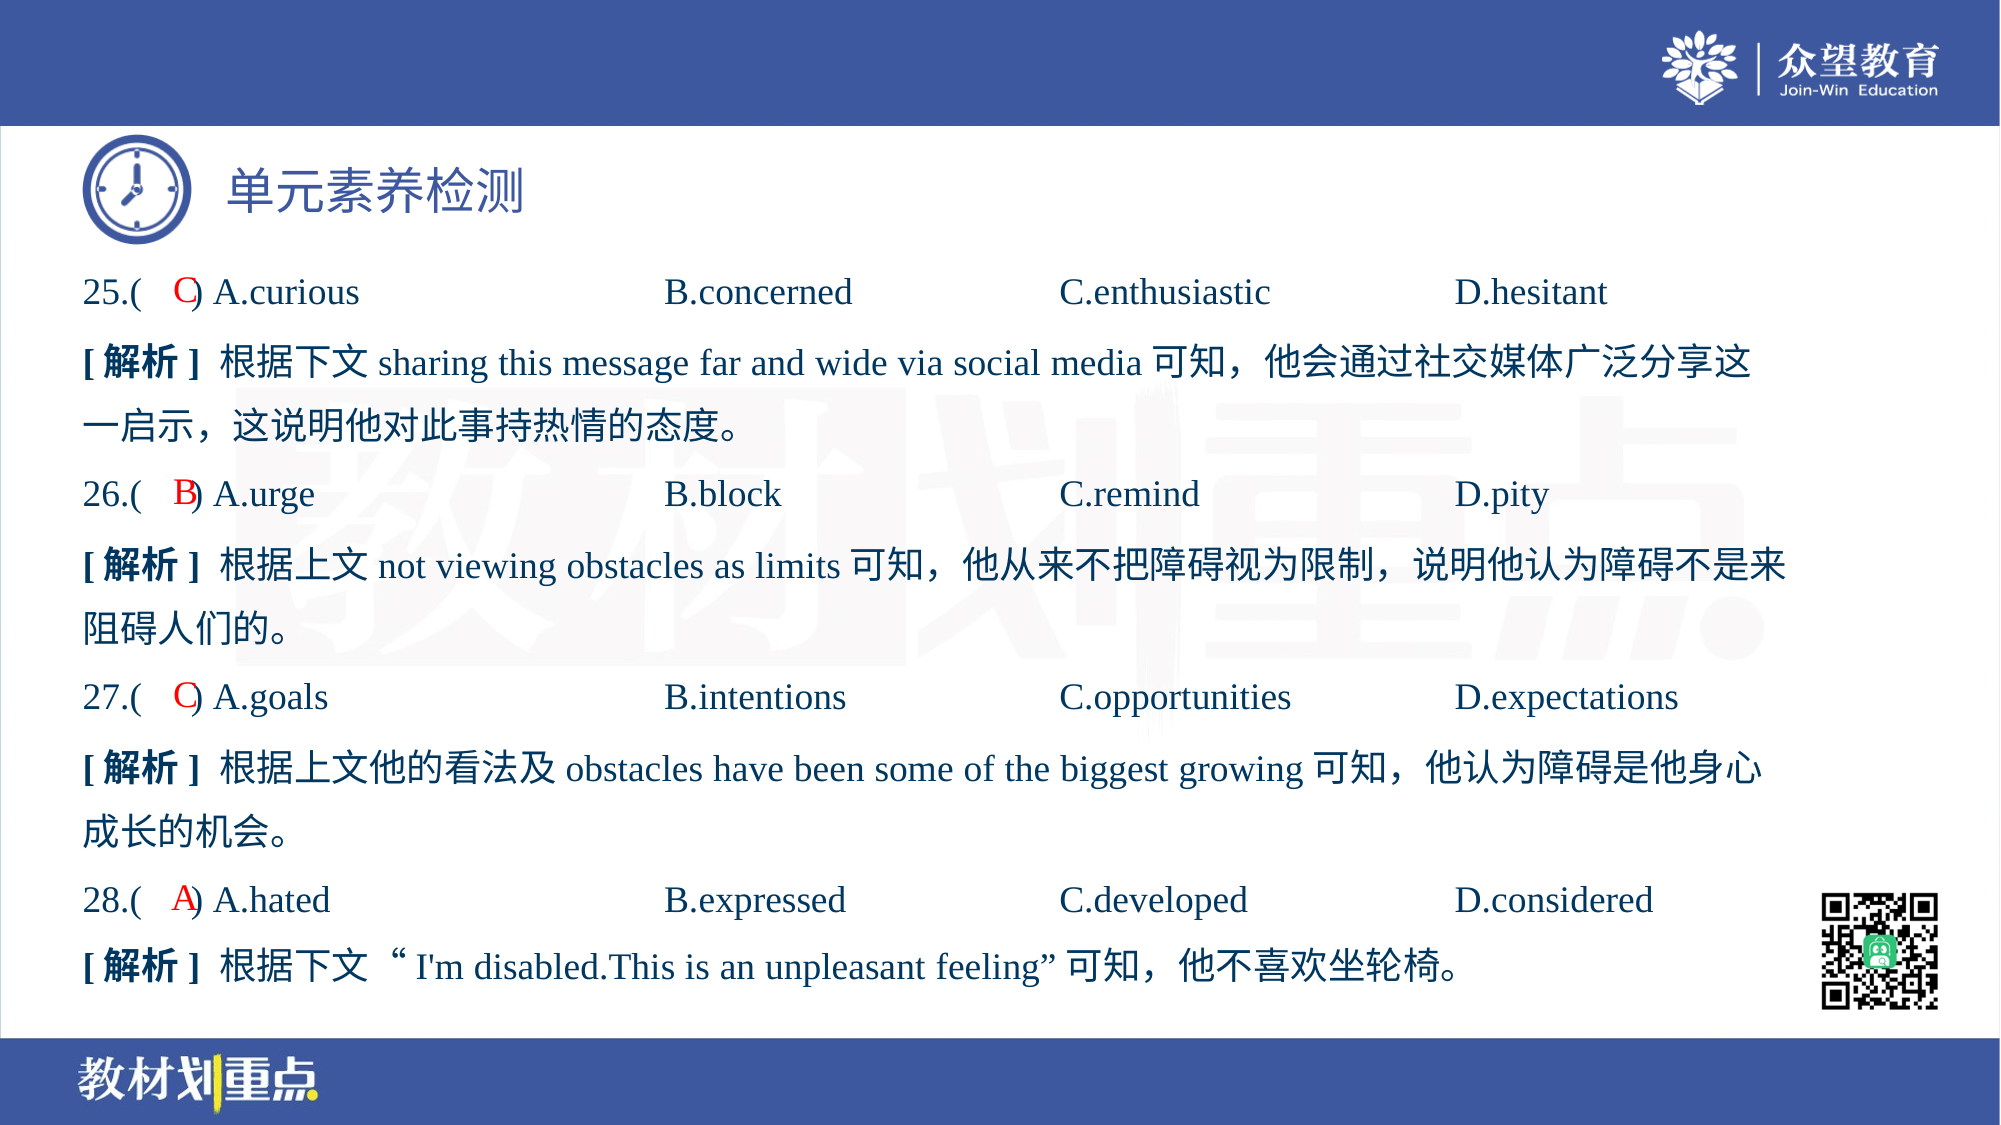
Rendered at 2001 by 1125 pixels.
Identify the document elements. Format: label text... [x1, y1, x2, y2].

text_box [解析] 根据上文not viewing obstacles as limits可知，他从来不把障碍视为限制，说明他认为障碍不是来 阻碍人们的。 [82, 516, 1817, 644]
picture [0, 0, 2000, 1125]
text_box [解析] 根据下文“I'm disabled.This is an unpleasant feeling”可知，他不喜欢坐轮椅。 [82, 922, 1817, 980]
text_box [解析] 根据下文sharing this message far and wide via social media可知，他会通过社交媒体广泛分享这 一启示，这说明他对此事持热情的态度。 [82, 313, 1817, 441]
text_box 26.( ) A.urge B.block C.remind D.pity [82, 449, 1817, 508]
text_box [解析] 根据上文他的看法及obstacles have been some of the biggest growing可知，他认为障碍是他身心 成长的机会。 [82, 720, 1817, 847]
text_box 28.( ) A.hated B.expressed C.developed D.considered [82, 855, 1817, 914]
text_box A [157, 853, 212, 912]
text_box 27.( ) A.goals B.intentions C.opportunities D.expectations [82, 652, 1817, 711]
text_box B [159, 447, 212, 506]
text_box C [159, 650, 212, 709]
text_box C [159, 245, 212, 304]
text_box 25.( ) A.curious B.concerned C.enthusiastic D.hesitant [82, 247, 1817, 306]
